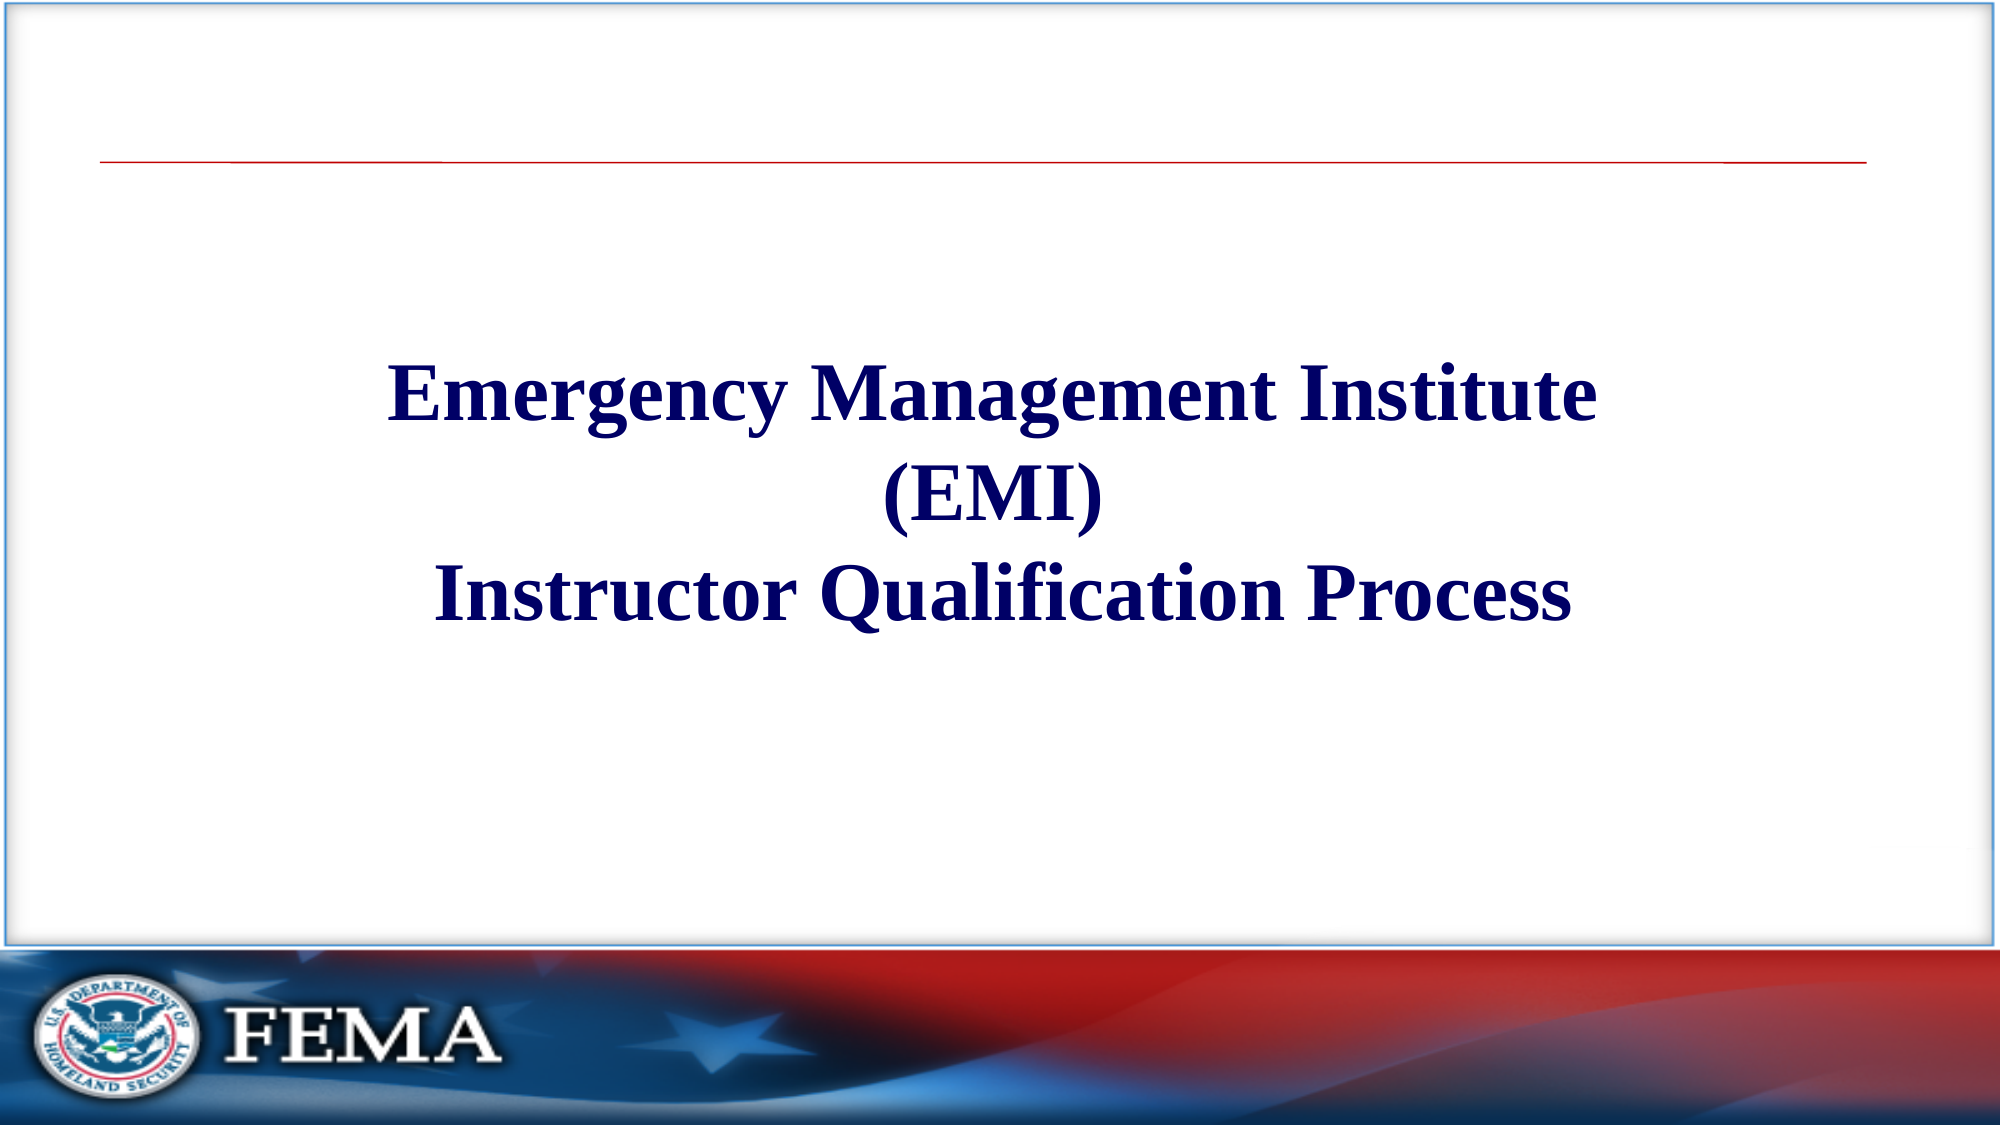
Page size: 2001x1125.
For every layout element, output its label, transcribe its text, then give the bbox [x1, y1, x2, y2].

picture [0, 0, 2000, 1125]
title Emergency Management Institute (EMI) Instructor Qualification Process [324, 249, 1663, 726]
